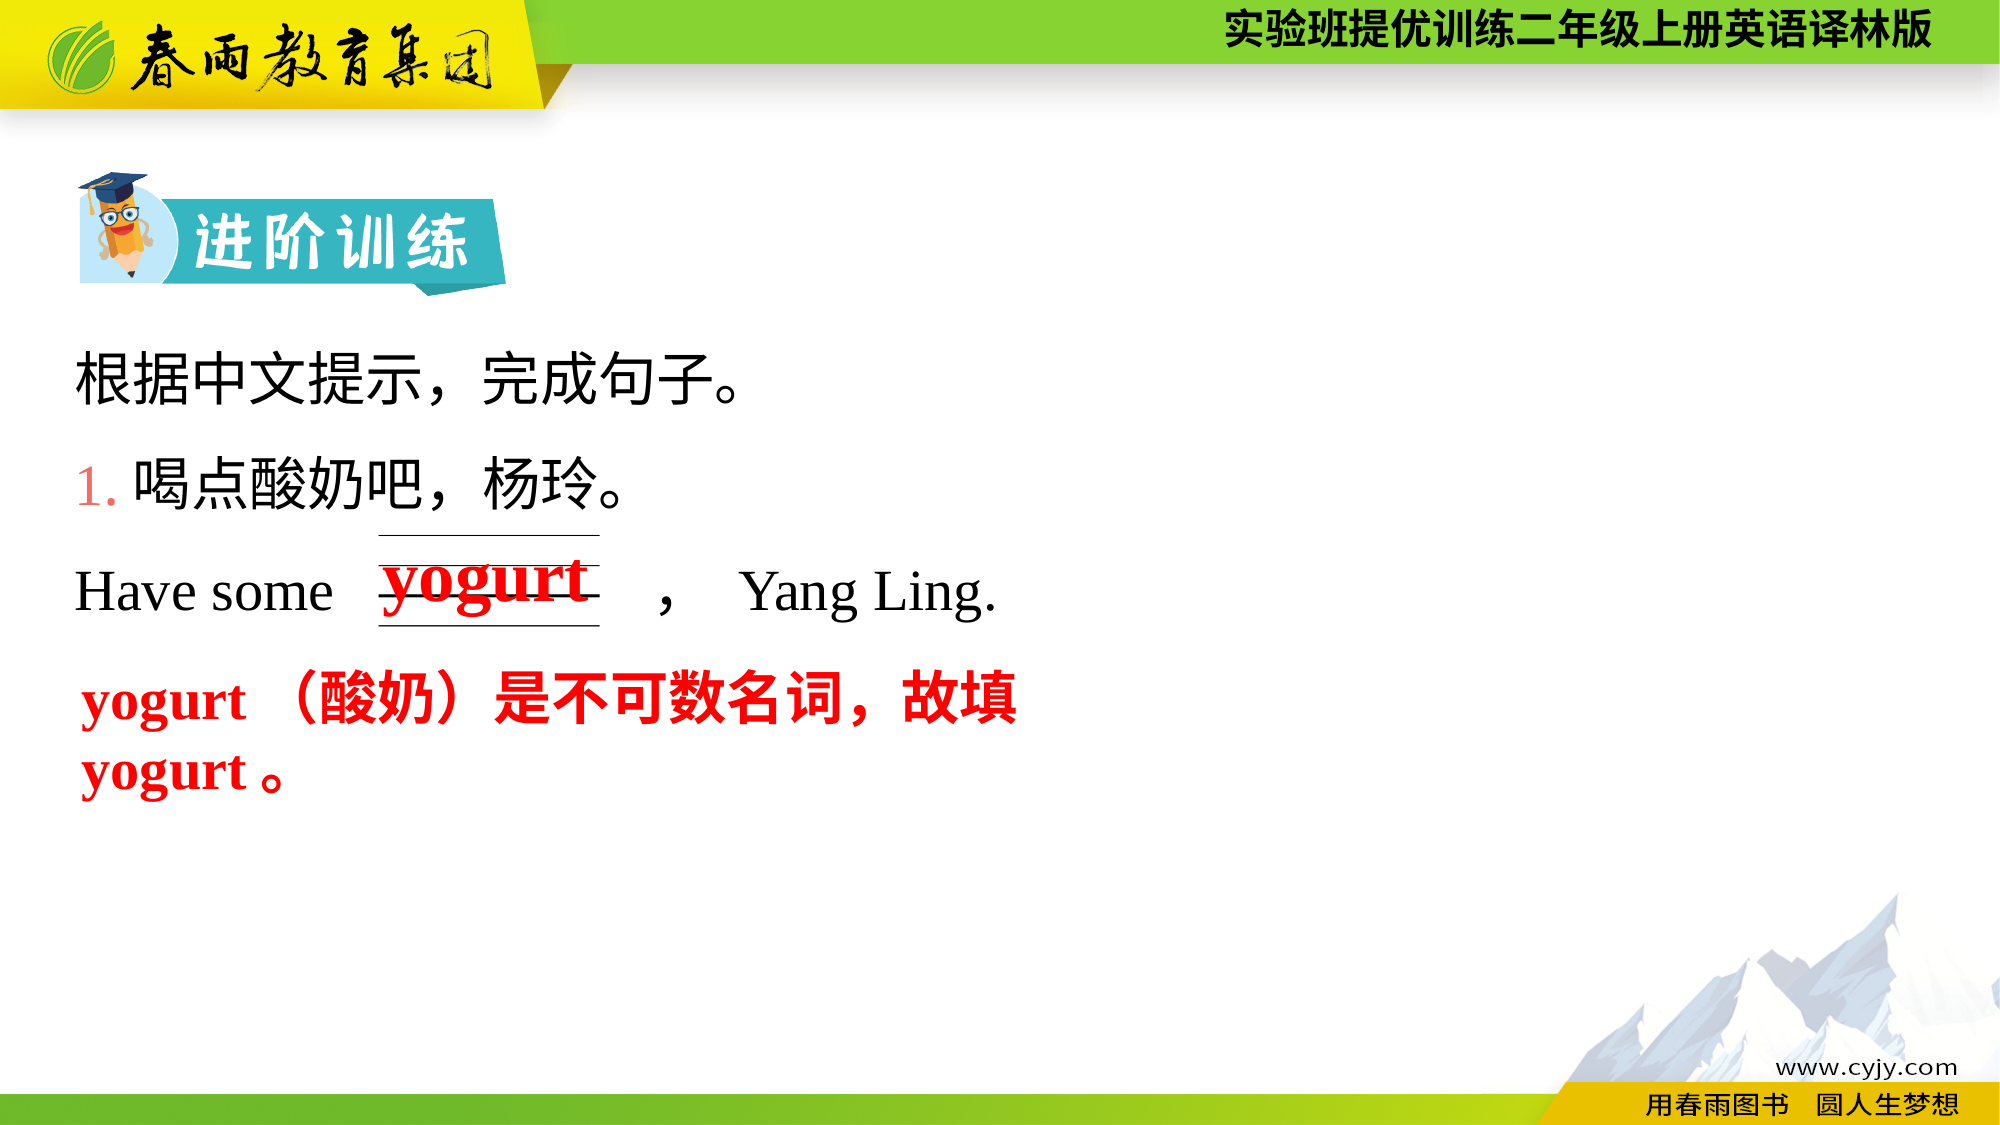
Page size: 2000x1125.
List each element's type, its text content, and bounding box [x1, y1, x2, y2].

text_box yogurt（酸奶）是不可数名词，故填yogurt。 [66, 653, 1260, 809]
list 根据中文提示，完成句子。 1.喝点酸奶吧，杨玲。 Have some ， Yang Ling. [59, 299, 1944, 633]
picture [0, 0, 2000, 1125]
text_box yogurt [367, 520, 604, 624]
